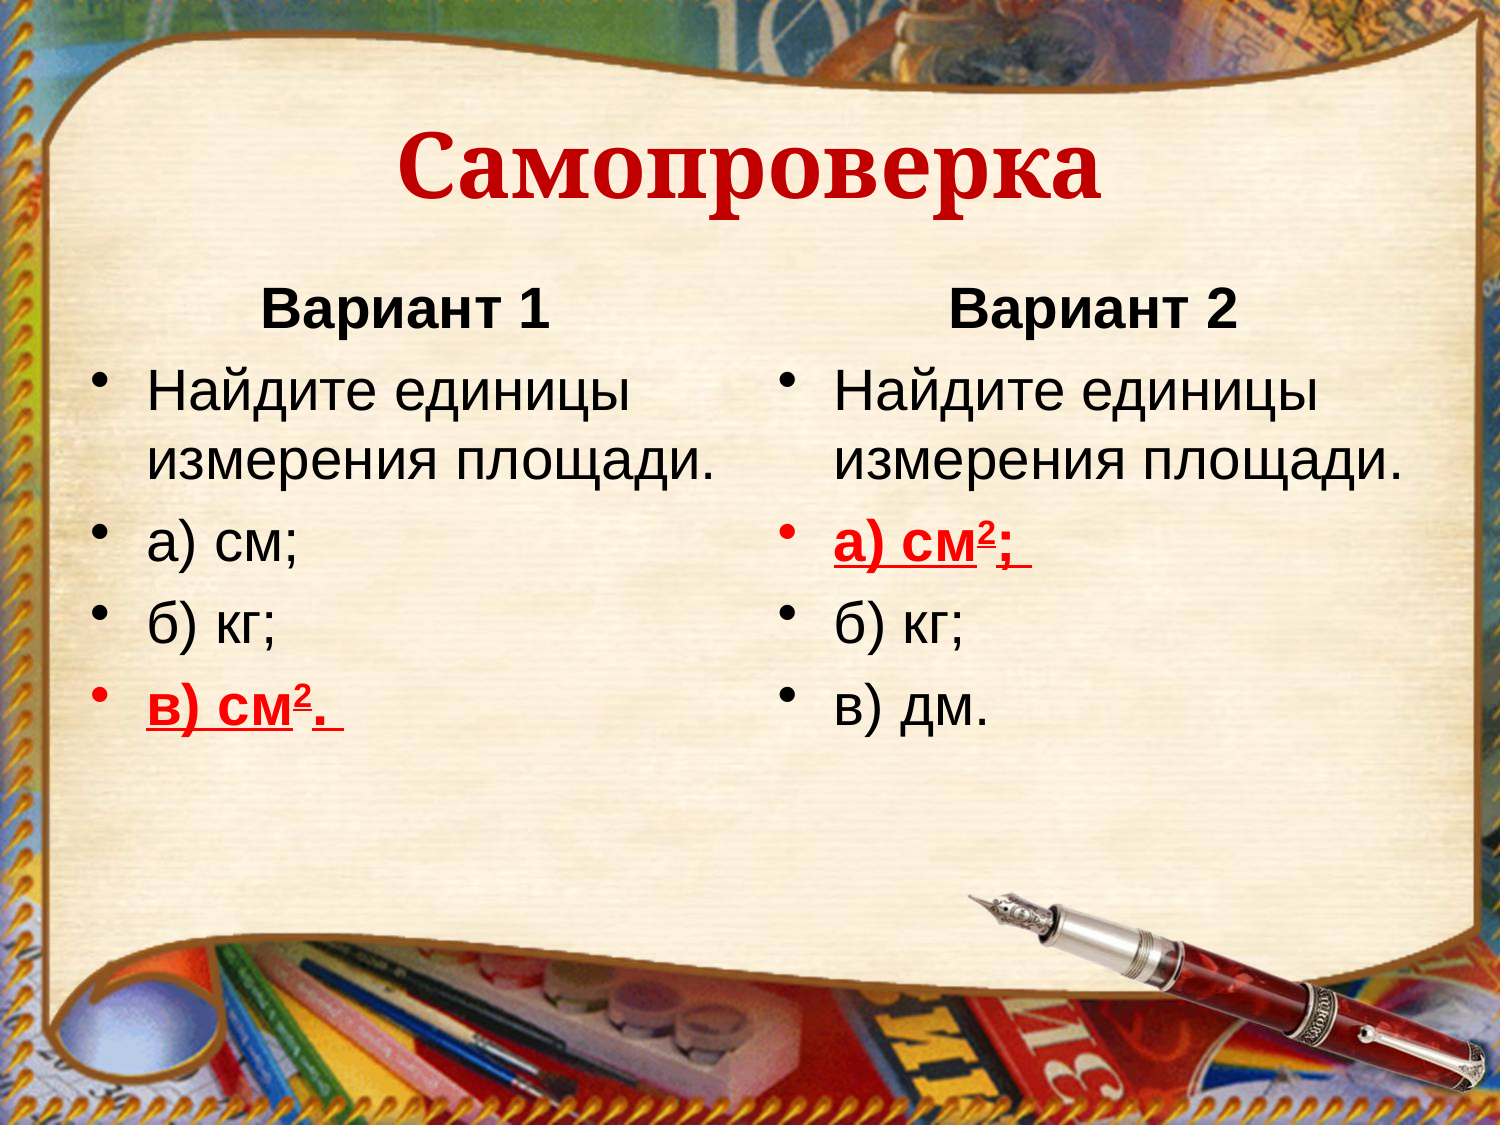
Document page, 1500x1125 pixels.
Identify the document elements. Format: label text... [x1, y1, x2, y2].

list Вариант 1 Найдите единицы измерения площади. а) см; б) кг; в) см2. [75, 262, 738, 1005]
title Самопроверка [75, 67, 1425, 256]
list Вариант 2 Найдите единицы измерения площади. а) см2; б) кг; в) дм. [762, 262, 1425, 1005]
picture [0, 0, 1500, 1125]
